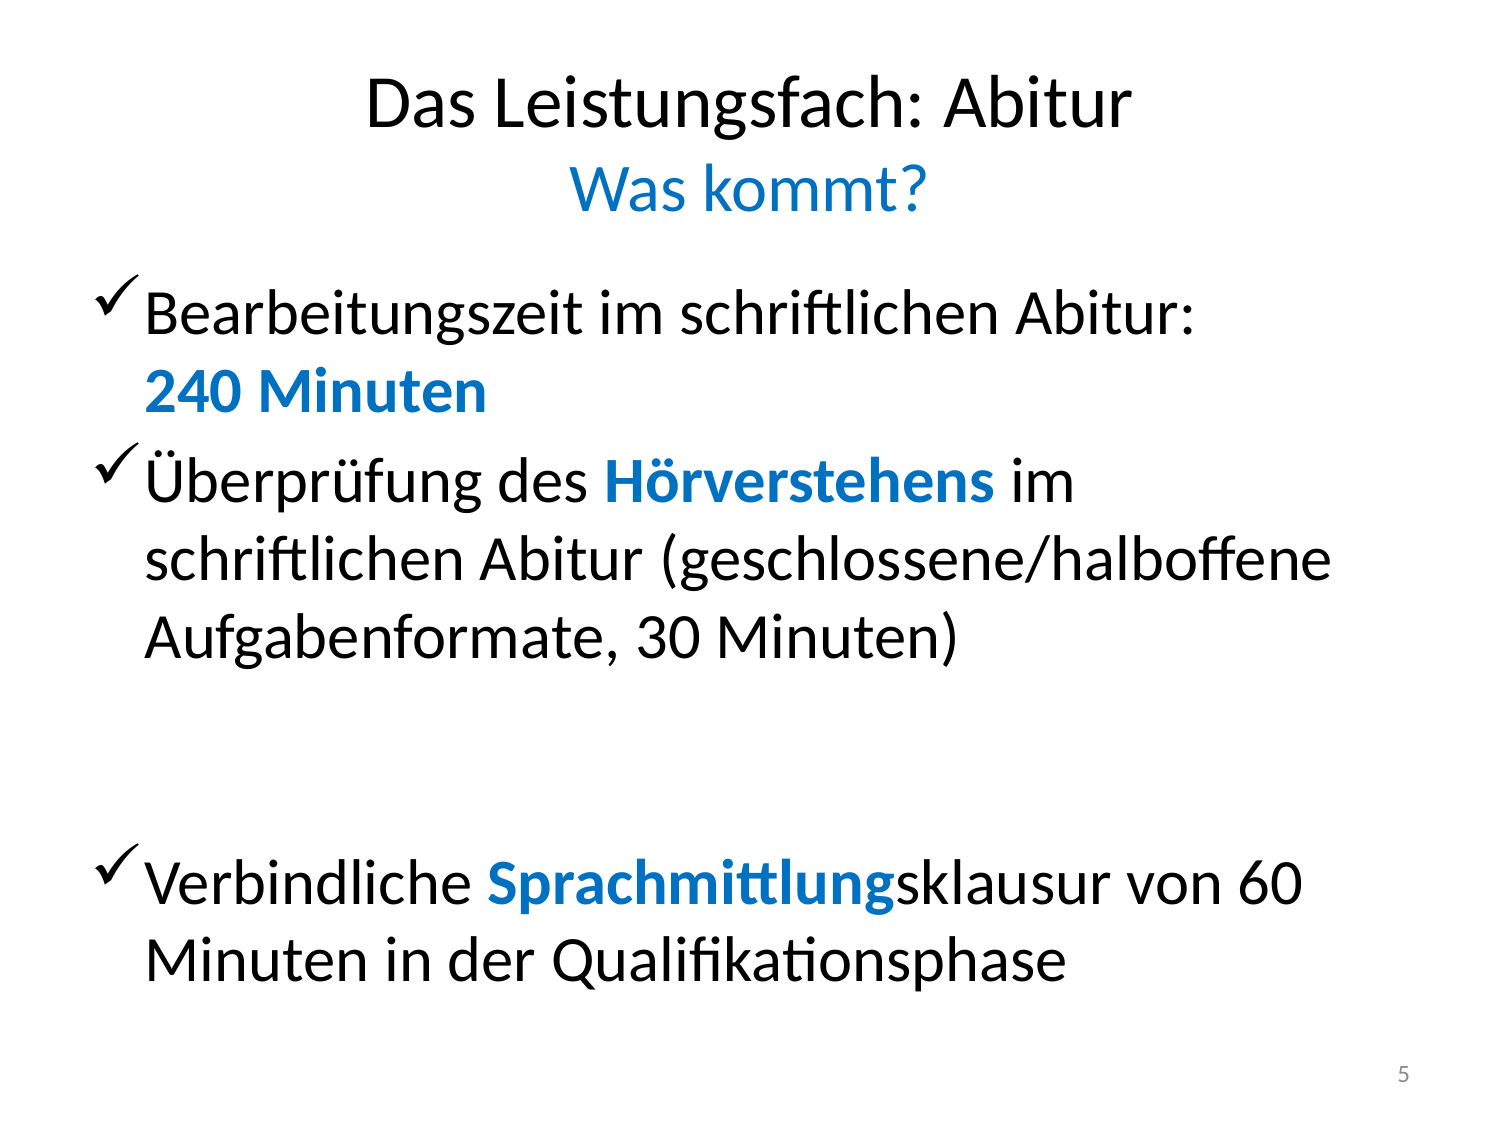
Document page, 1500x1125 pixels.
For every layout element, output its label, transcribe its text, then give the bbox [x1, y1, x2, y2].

slide_number 5 [1074, 1042, 1425, 1103]
title Das Leistungsfach: Abitur Was kommt? [75, 45, 1425, 233]
list Bearbeitungszeit im schriftlichen Abitur: 240 Minuten Überprüfung des Hörverstehens im schriftlichen Abitur (geschlossene/halboffene Aufgabenformate, 30 Minuten) Verbindliche Sprachmittlungsklausur von 60 Minuten in der Qualifikationsphase [75, 262, 1425, 1005]
